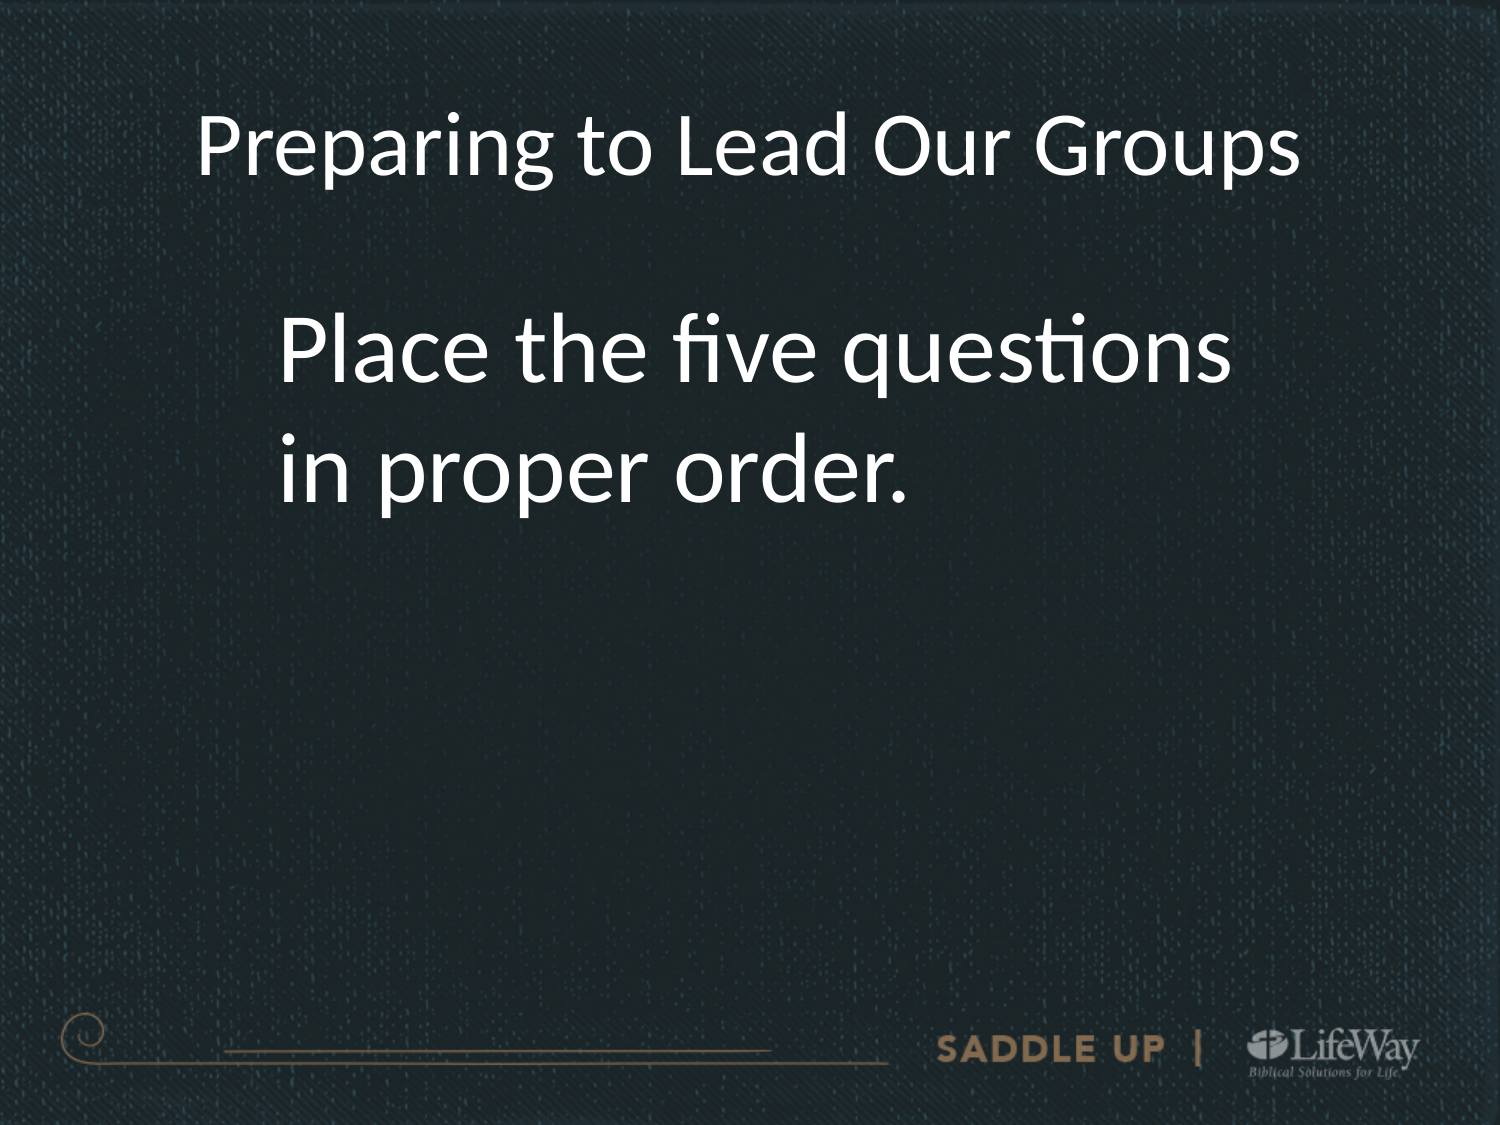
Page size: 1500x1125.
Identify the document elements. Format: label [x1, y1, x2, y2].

list [0, 0, 1500, 1125]
